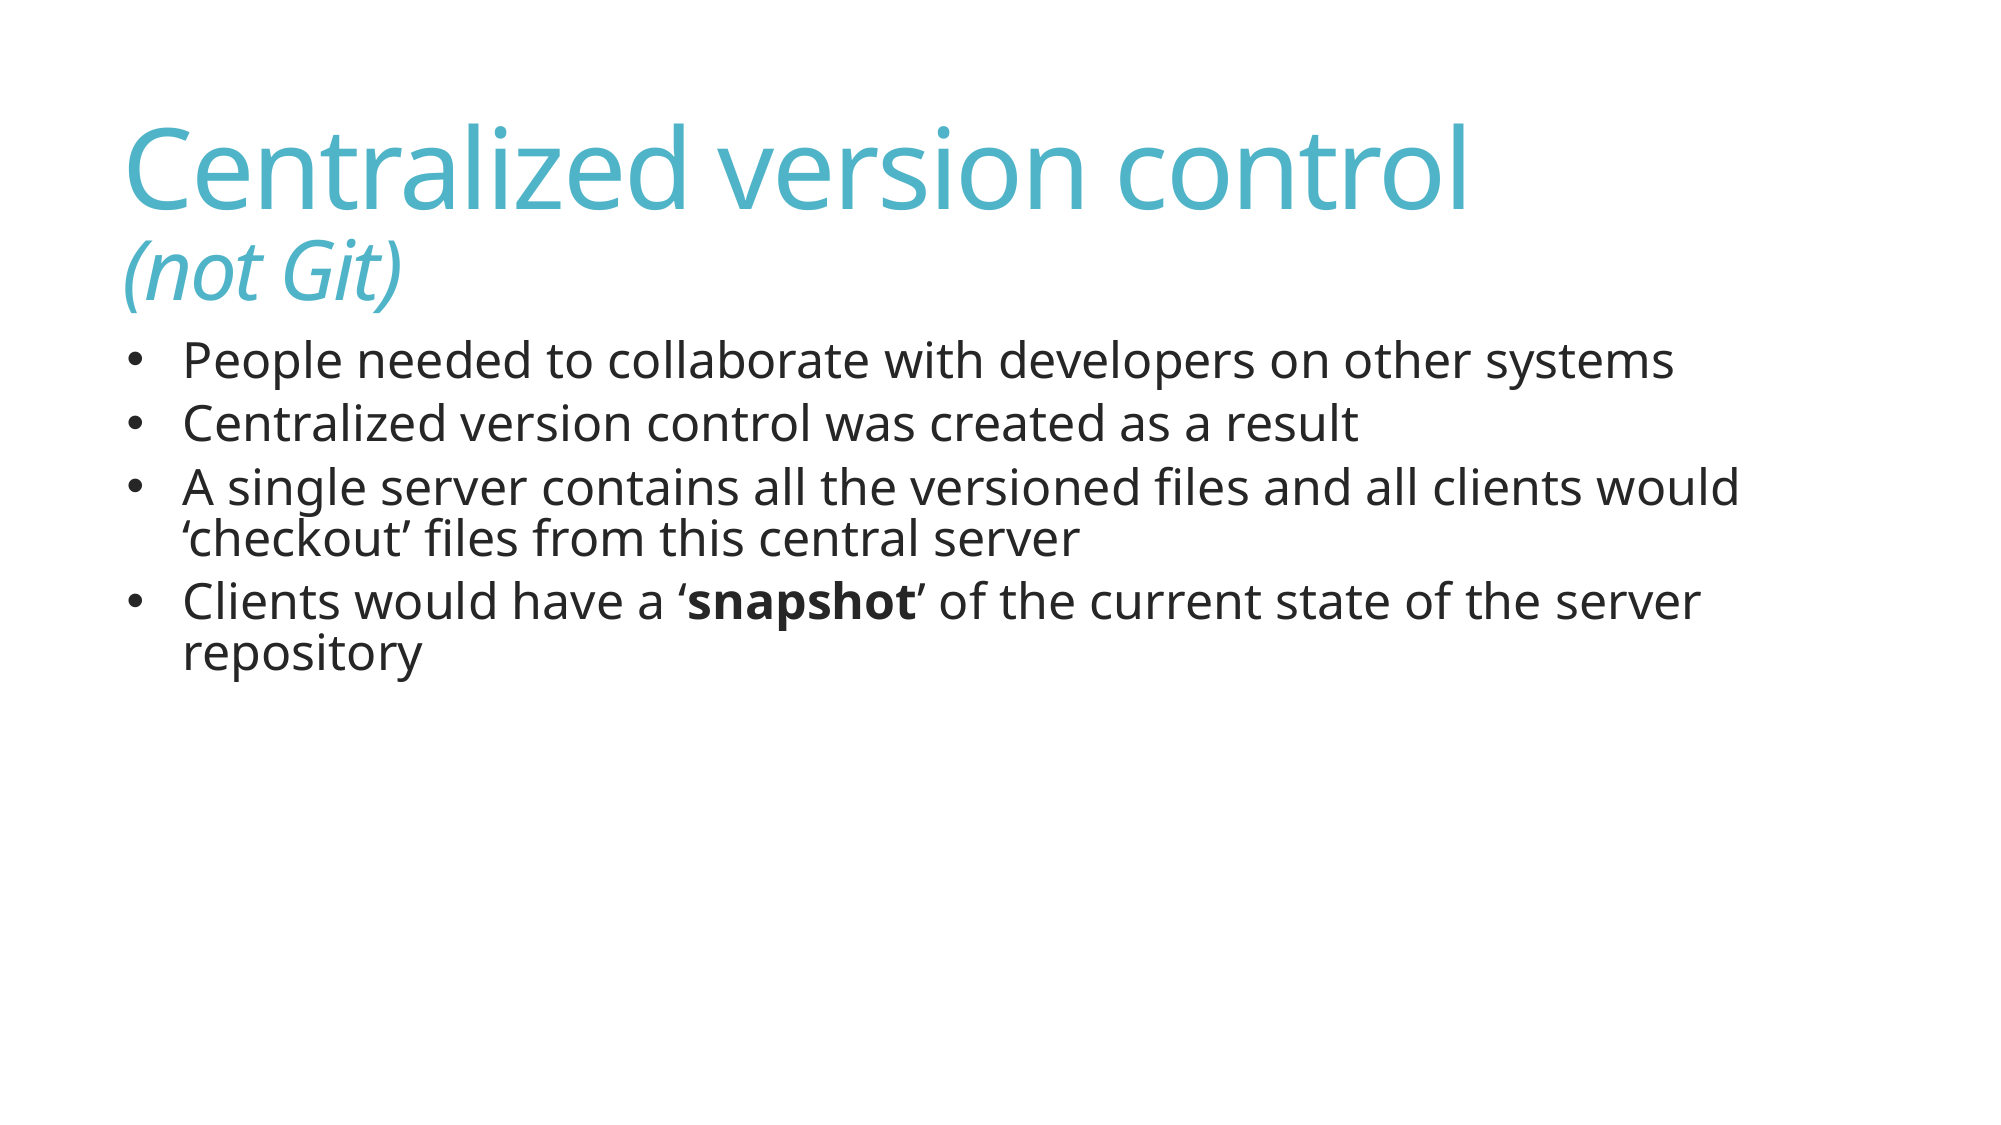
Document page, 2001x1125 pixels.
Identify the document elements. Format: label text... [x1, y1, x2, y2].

title Centralized version control (not Git) [107, 81, 1875, 354]
list People needed to collaborate with developers on other systems Centralized version control was created as a result A single server contains all the versioned files and all clients would ‘checkout’ files from this central server Clients would have a ‘snapshot’ of the current state of the server repository [111, 329, 1876, 948]
